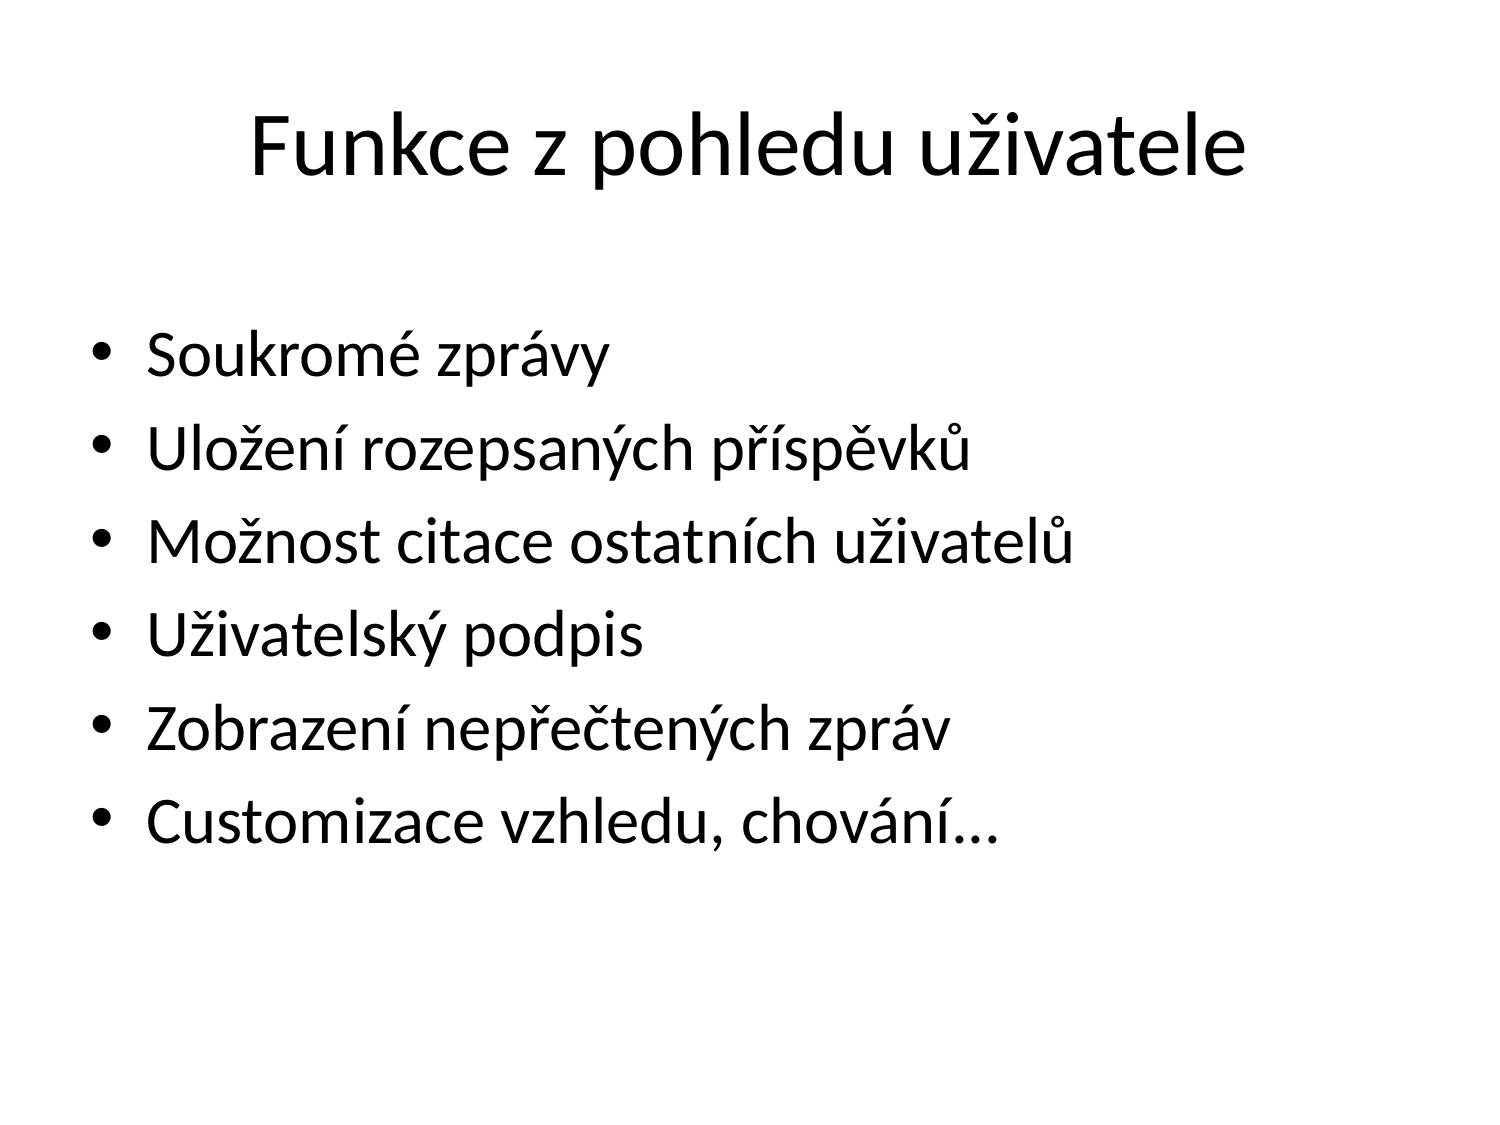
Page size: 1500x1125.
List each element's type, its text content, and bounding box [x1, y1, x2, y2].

title Funkce z pohledu uživatele [75, 45, 1425, 233]
list Soukromé zprávy Uložení rozepsaných příspěvků Možnost citace ostatních uživatelů Uživatelský podpis Zobrazení nepřečtených zpráv Customizace vzhledu, chování... [75, 302, 1425, 1005]
